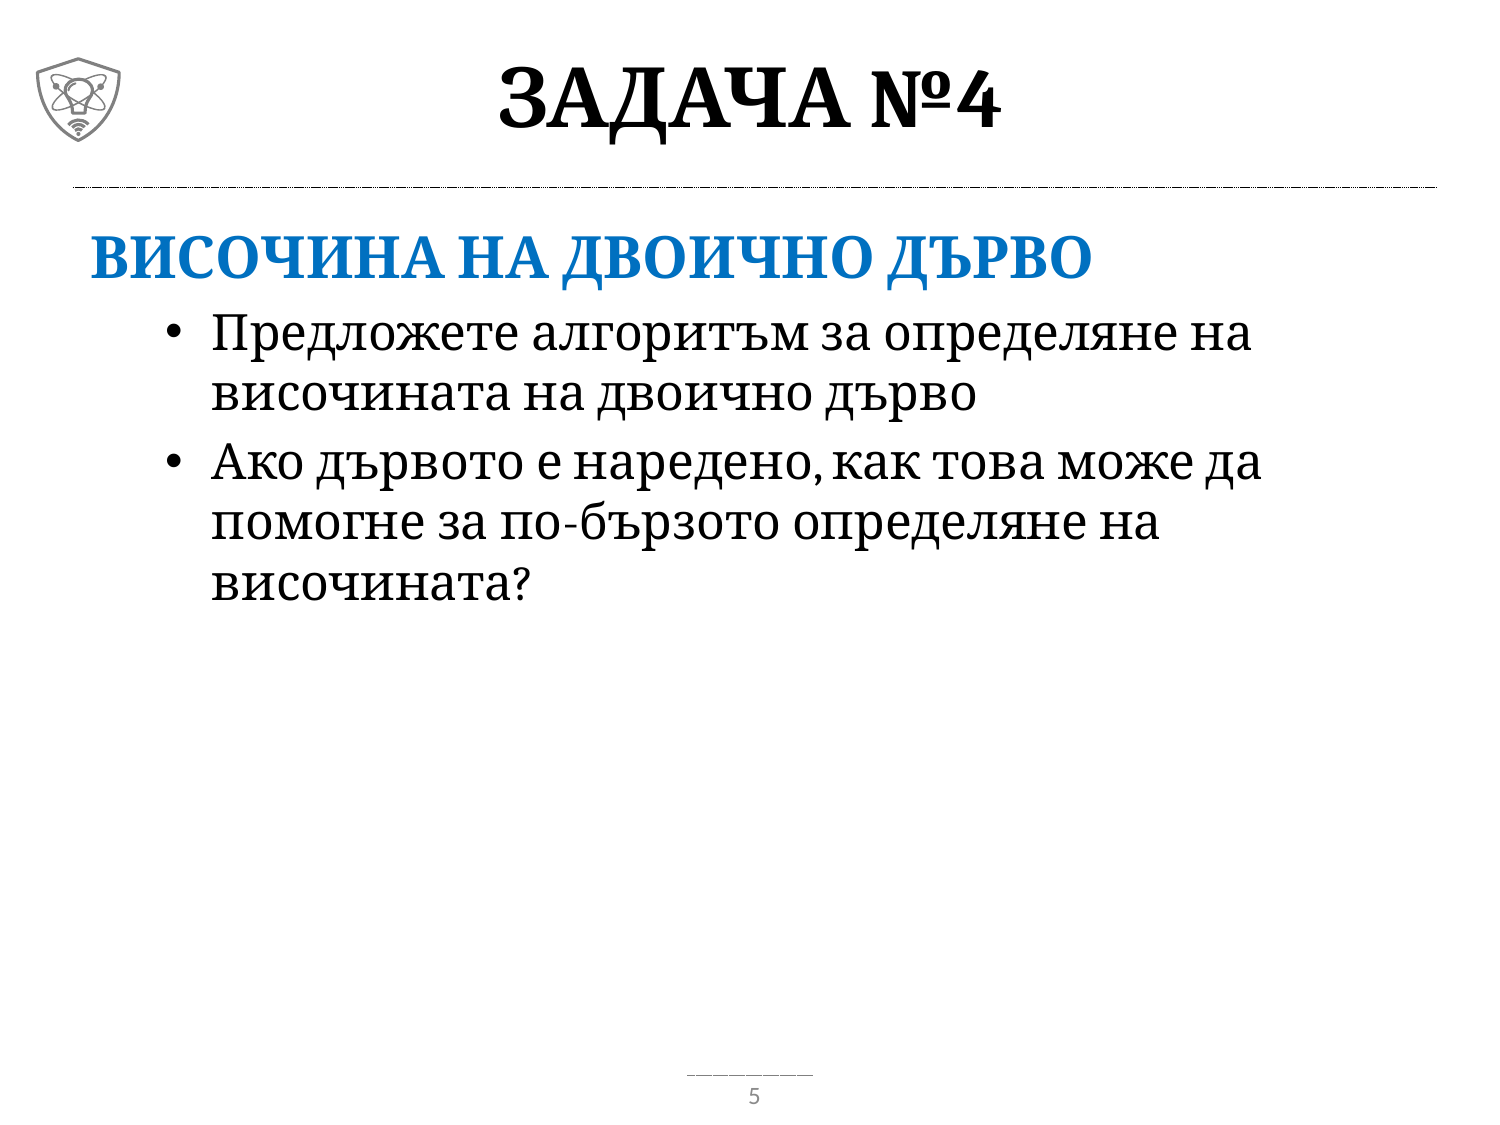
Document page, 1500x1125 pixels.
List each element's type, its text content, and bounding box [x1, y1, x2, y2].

title Задача №4 [0, 0, 1500, 188]
slide_number 5 [579, 1065, 930, 1125]
list Височина на двоично дърво Предложете алгоритъм за определяне на височината на двоично дърво Ако дървото е наредено, как това може да помогне за по-бързото определяне на височината? [75, 212, 1450, 1063]
